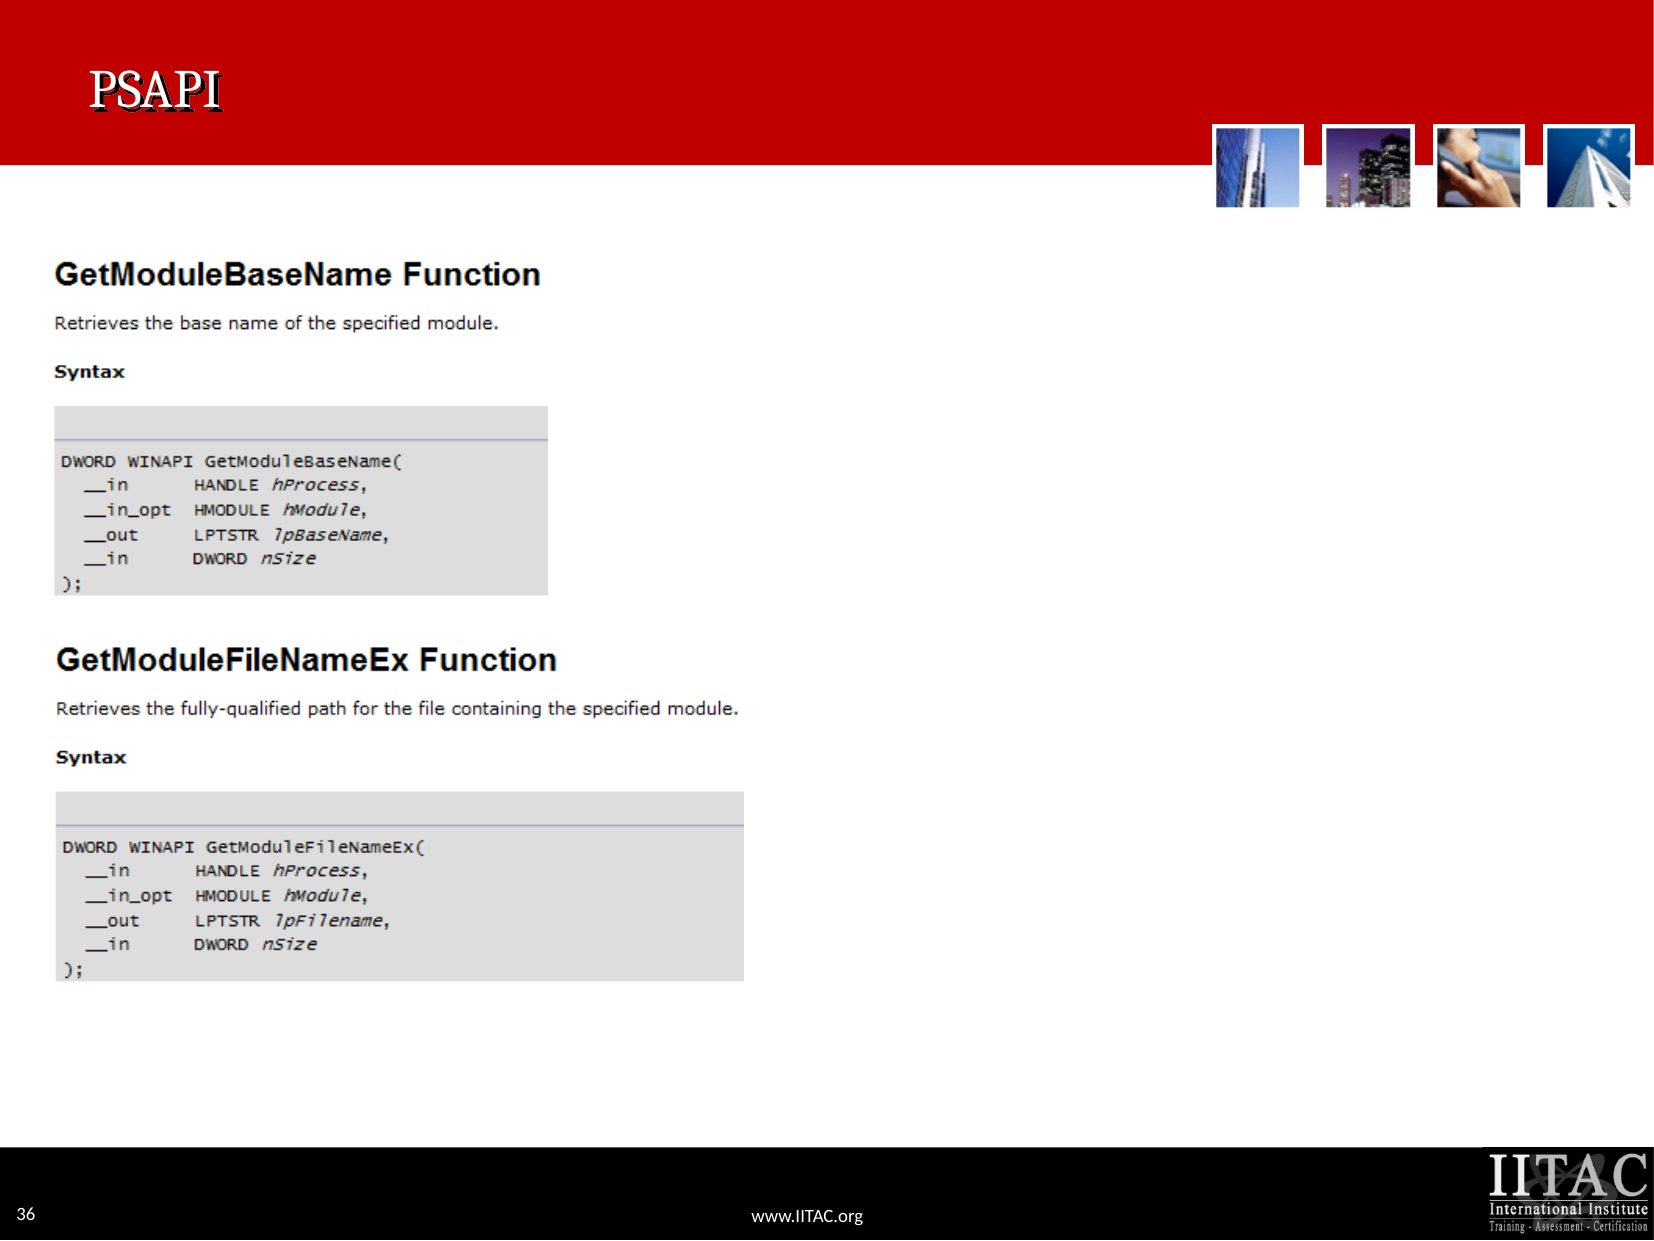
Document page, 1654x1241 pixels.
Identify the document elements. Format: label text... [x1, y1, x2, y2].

picture [1543, 124, 1635, 212]
picture [53, 643, 745, 991]
footer www.IITAC.org [152, 1195, 1466, 1241]
picture [1212, 135, 1304, 212]
picture [1483, 1147, 1654, 1240]
title PSAPI [71, 41, 1596, 130]
slide_number 36 [0, 1192, 152, 1241]
picture [1322, 135, 1415, 212]
picture [1433, 135, 1525, 212]
picture [53, 256, 548, 603]
